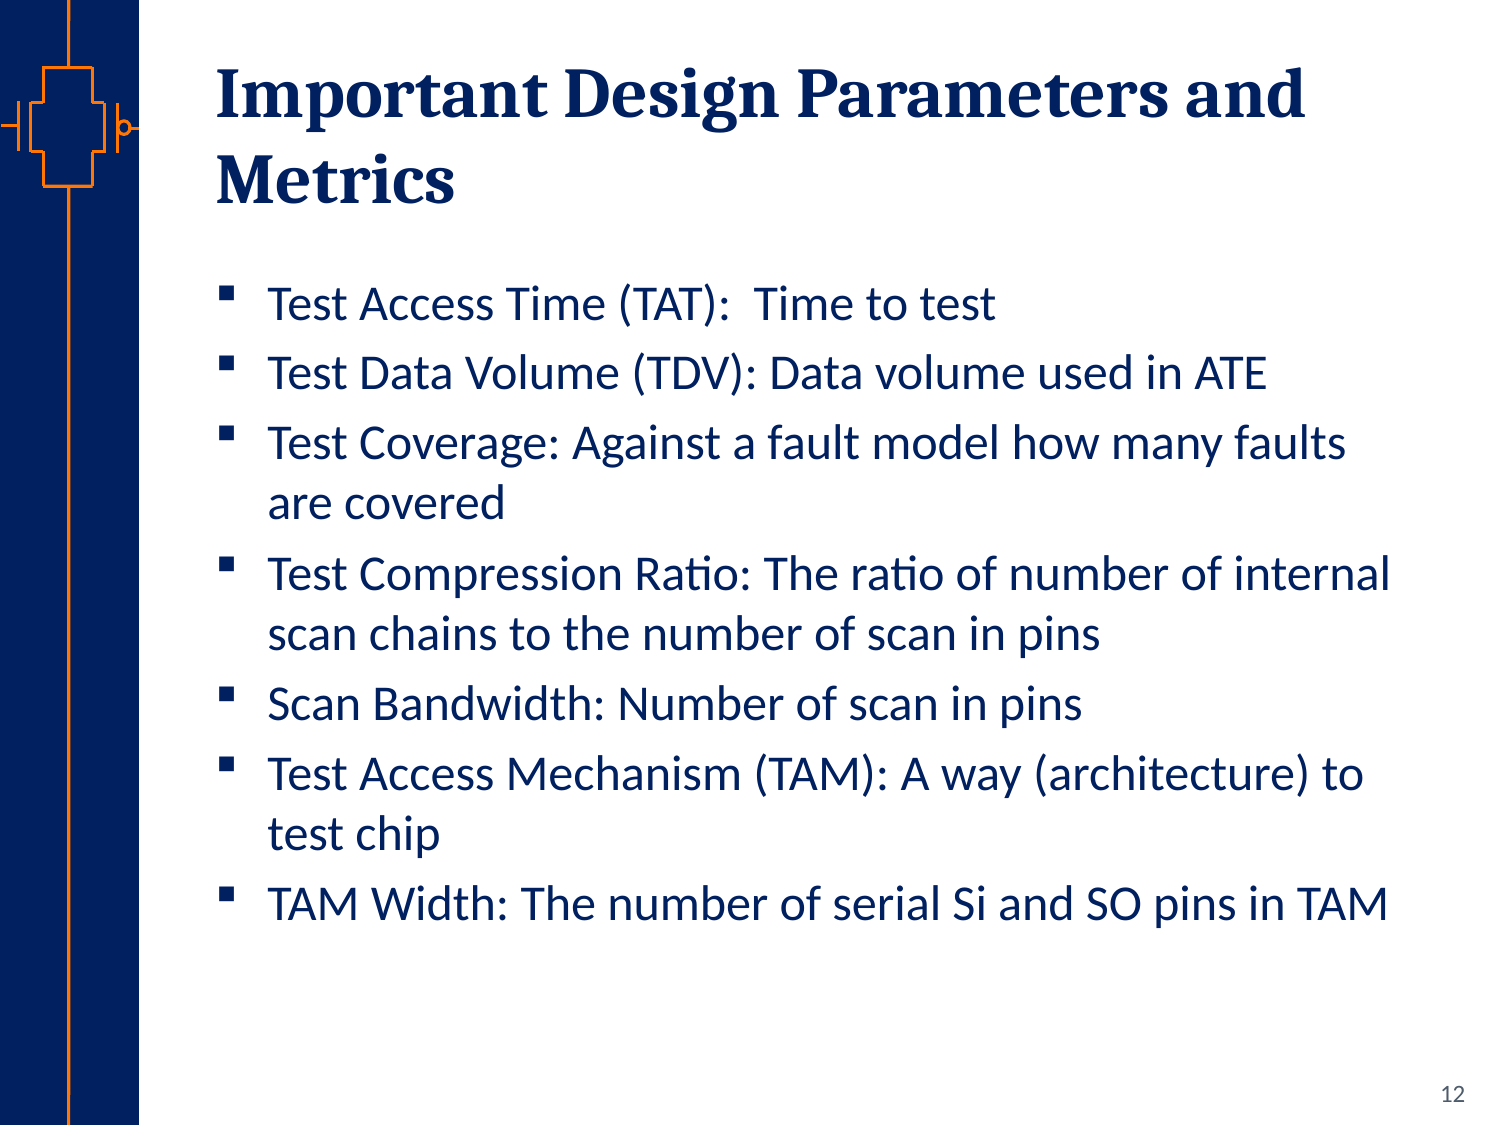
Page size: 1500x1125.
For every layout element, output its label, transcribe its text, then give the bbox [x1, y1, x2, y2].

title Important Design Parameters and Metrics [200, 37, 1388, 225]
list Test Access Time (TAT): Time to test Test Data Volume (TDV): Data volume used in ATE Test Coverage: Against a fault model how many faults are covered Test Compression Ratio: The ratio of number of internal scan chains to the number of scan in pins Scan Bandwidth: Number of scan in pins Test Access Mechanism (TAM): A way (architecture) to test chip TAM Width: The number of serial Si and SO pins in TAM [200, 262, 1425, 988]
slide_number 12 [1425, 1062, 1488, 1123]
